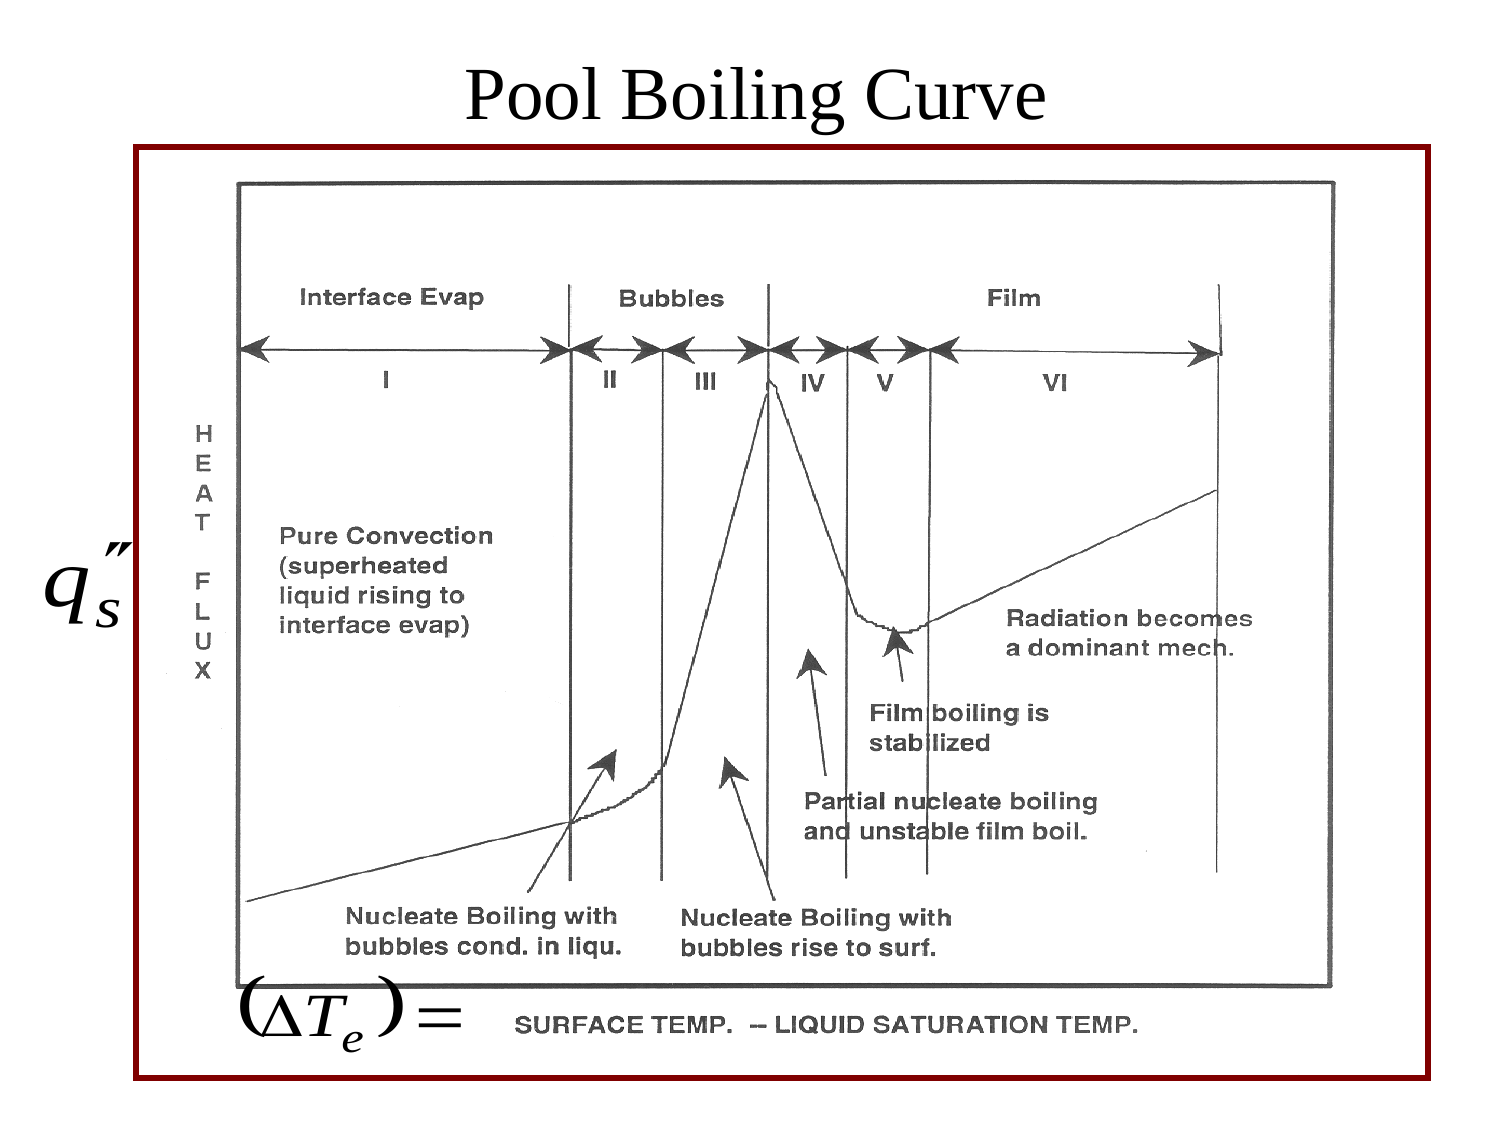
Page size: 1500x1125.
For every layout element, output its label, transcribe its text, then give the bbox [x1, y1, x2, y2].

text_box Pool Boiling Curve [349, 37, 1163, 144]
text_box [24, 149, 1426, 1076]
